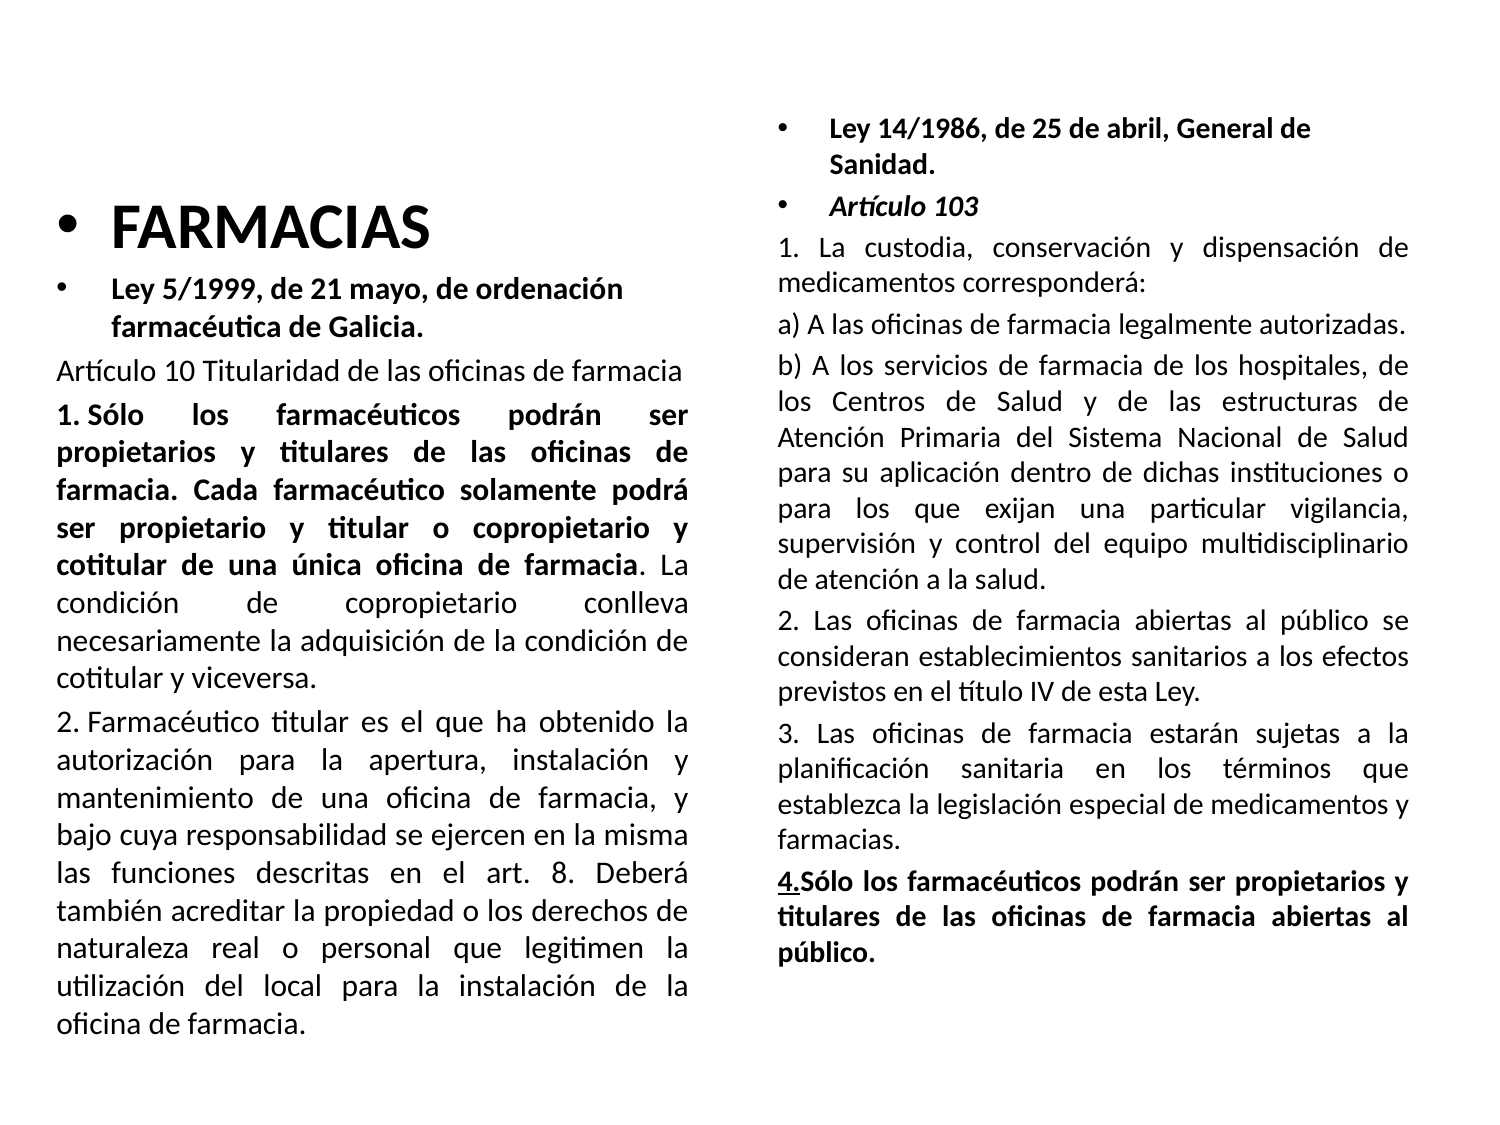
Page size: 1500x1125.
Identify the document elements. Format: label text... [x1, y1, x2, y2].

list FARMACIAS Ley 5/1999, de 21 mayo, de ordenación farmacéutica de Galicia. Artículo 10 Titularidad de las oficinas de farmacia 1. Sólo los farmacéuticos podrán ser propietarios y titulares de las oficinas de farmacia. Cada farmacéutico solamente podrá ser propietario y titular o copropietario y cotitular de una única oficina de farmacia. La condición de copropietario conlleva necesariamente la adquisición de la condición de cotitular y viceversa. 2. Farmacéutico titular es el que ha obtenido la autorización para la apertura, instalación y mantenimiento de una oficina de farmacia, y bajo cuya responsabilidad se ejercen en la misma las funciones descritas en el art. 8. Deberá también acreditar la propiedad o los derechos de naturaleza real o personal que legitimen la utilización del local para la instalación de la oficina de farmacia. [41, 125, 704, 1057]
list Ley 14/1986, de 25 de abril, General de Sanidad. Artículo 103 1. La custodia, conservación y dispensación de medicamentos corresponderá: a) A las oficinas de farmacia legalmente autorizadas. b) A los servicios de farmacia de los hospitales, de los Centros de Salud y de las estructuras de Atención Primaria del Sistema Nacional de Salud para su aplicación dentro de dichas instituciones o para los que exijan una particular vigilancia, supervisión y control del equipo multidisciplinario de atención a la salud. 2. Las oficinas de farmacia abiertas al público se consideran establecimientos sanitarios a los efectos previstos en el título IV de esta Ley. 3. Las oficinas de farmacia estarán sujetas a la planificación sanitaria en los términos que establezca la legislación especial de medicamentos y farmacias. 4.Sólo los farmacéuticos podrán ser propietarios y titulares de las oficinas de farmacia abiertas al público. [762, 101, 1425, 1005]
